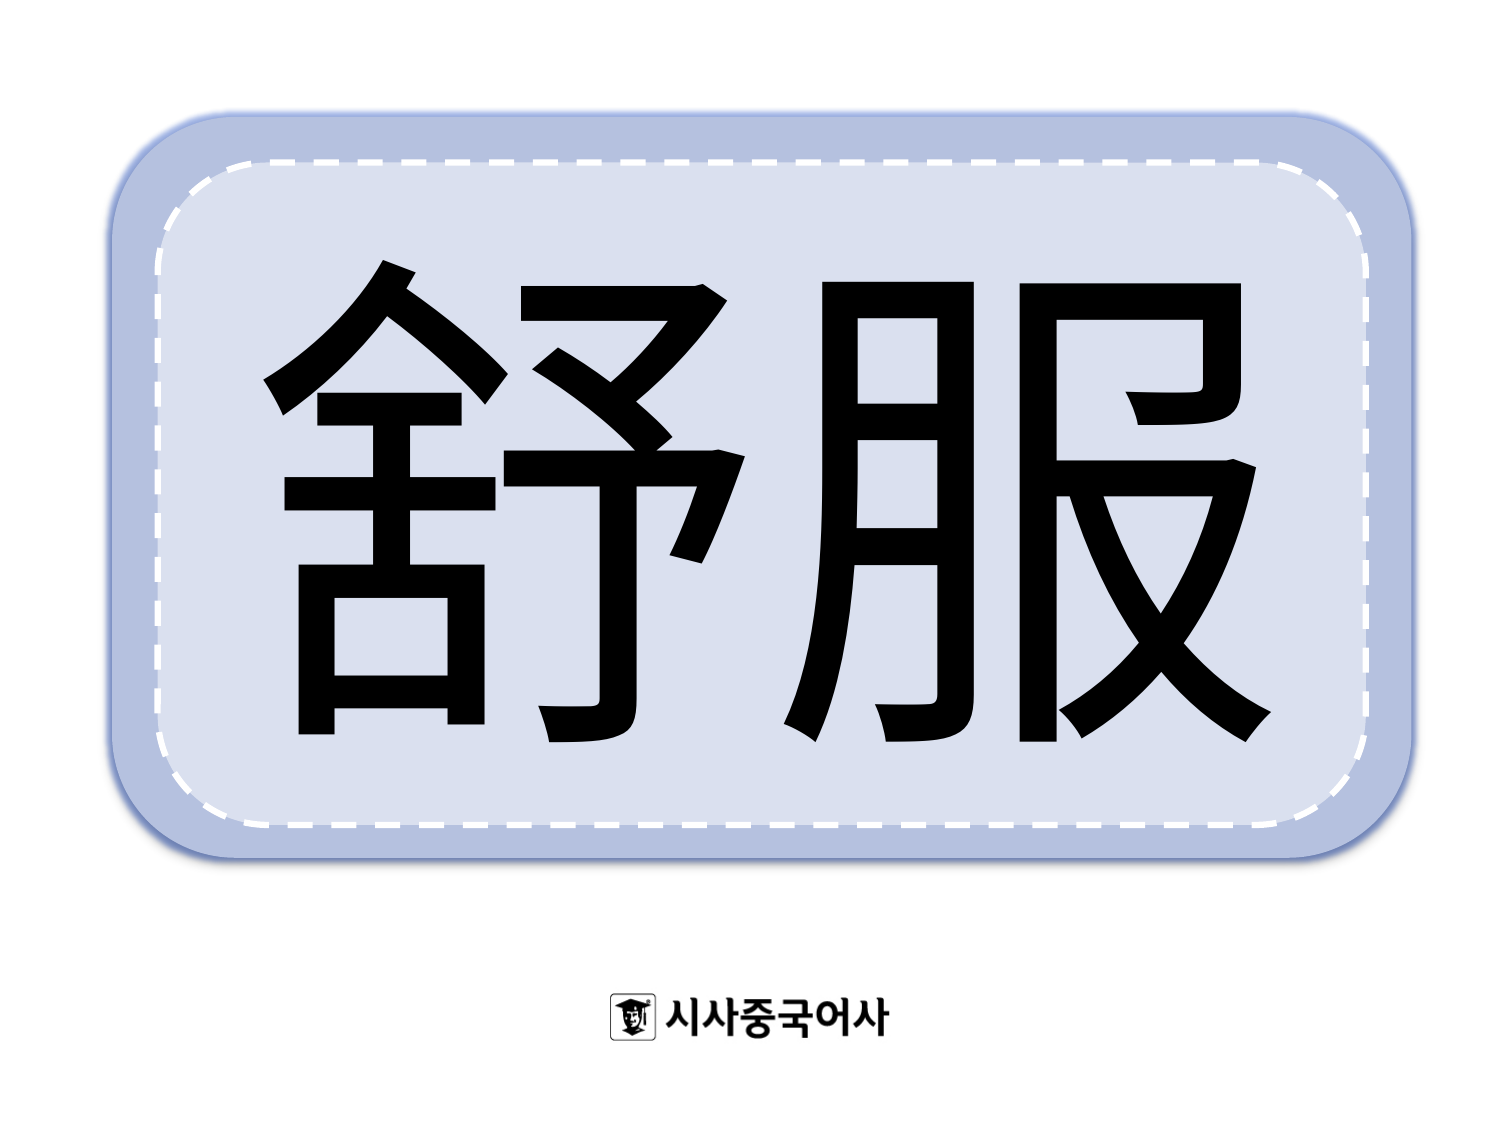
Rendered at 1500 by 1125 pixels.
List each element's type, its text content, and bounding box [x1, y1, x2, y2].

text_box 舒服 [162, 160, 1371, 824]
picture [602, 987, 898, 1047]
